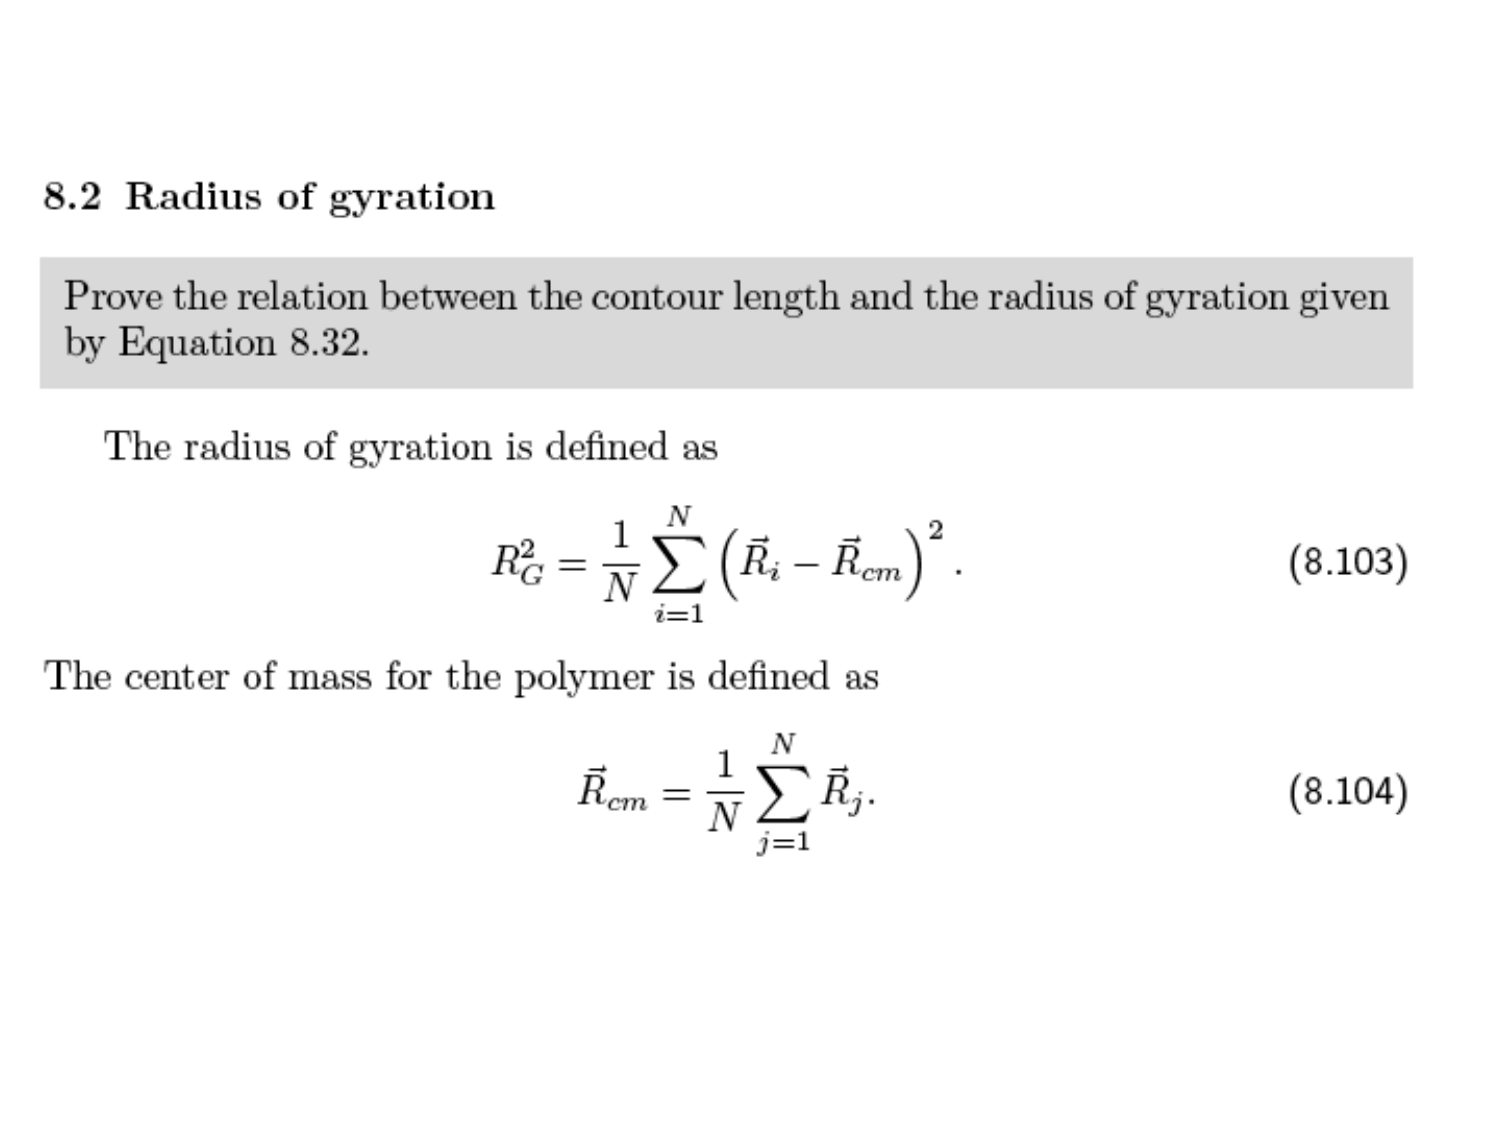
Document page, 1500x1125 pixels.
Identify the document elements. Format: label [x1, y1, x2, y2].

picture [4, 168, 1495, 957]
